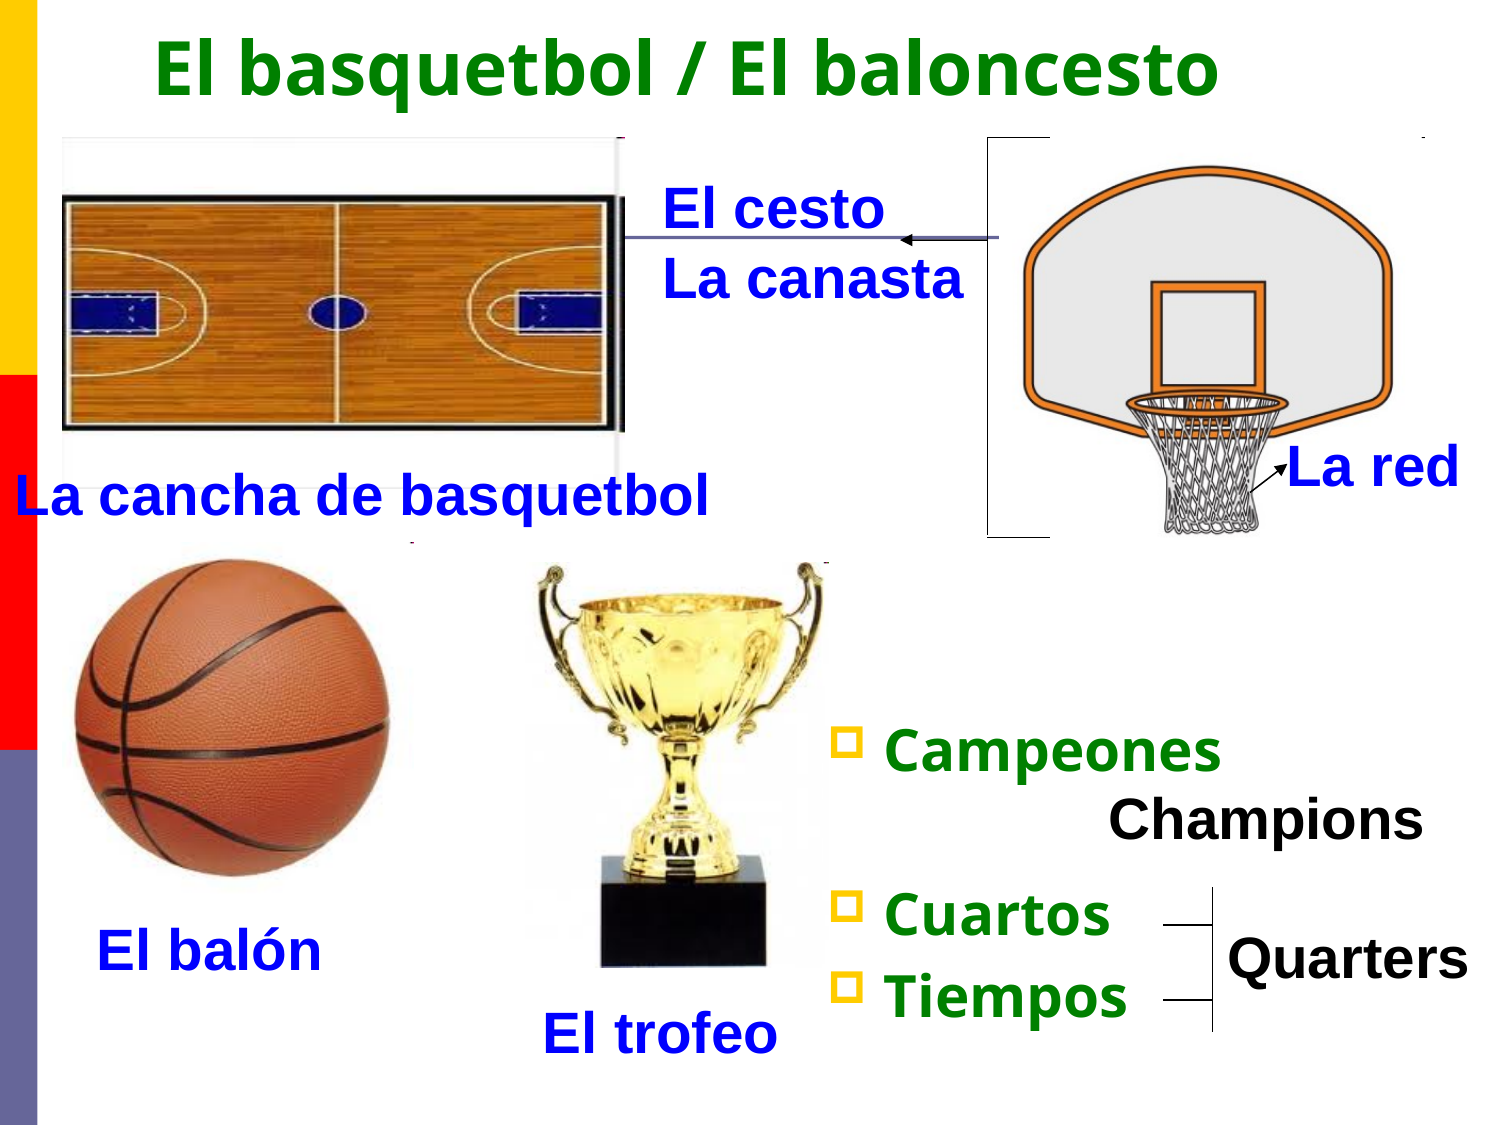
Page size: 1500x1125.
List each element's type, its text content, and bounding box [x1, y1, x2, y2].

picture [999, 137, 1426, 563]
text_box Champions [1093, 773, 1482, 859]
picture [62, 541, 415, 894]
text_box El trofeo [528, 987, 841, 1073]
text_box La cancha de basquetbol [0, 450, 750, 535]
picture [525, 562, 830, 968]
list El basquetbol / El baloncesto [12, 12, 1363, 755]
text_box Quarters [1216, 912, 1500, 998]
text_box El cesto La canasta [647, 162, 983, 318]
text_box La red [1429, 421, 1500, 506]
text_box Campeones Cuartos Tiempos [835, 706, 1500, 894]
text_box [900, 233, 983, 247]
text_box El balón [81, 905, 395, 990]
picture [62, 137, 626, 490]
